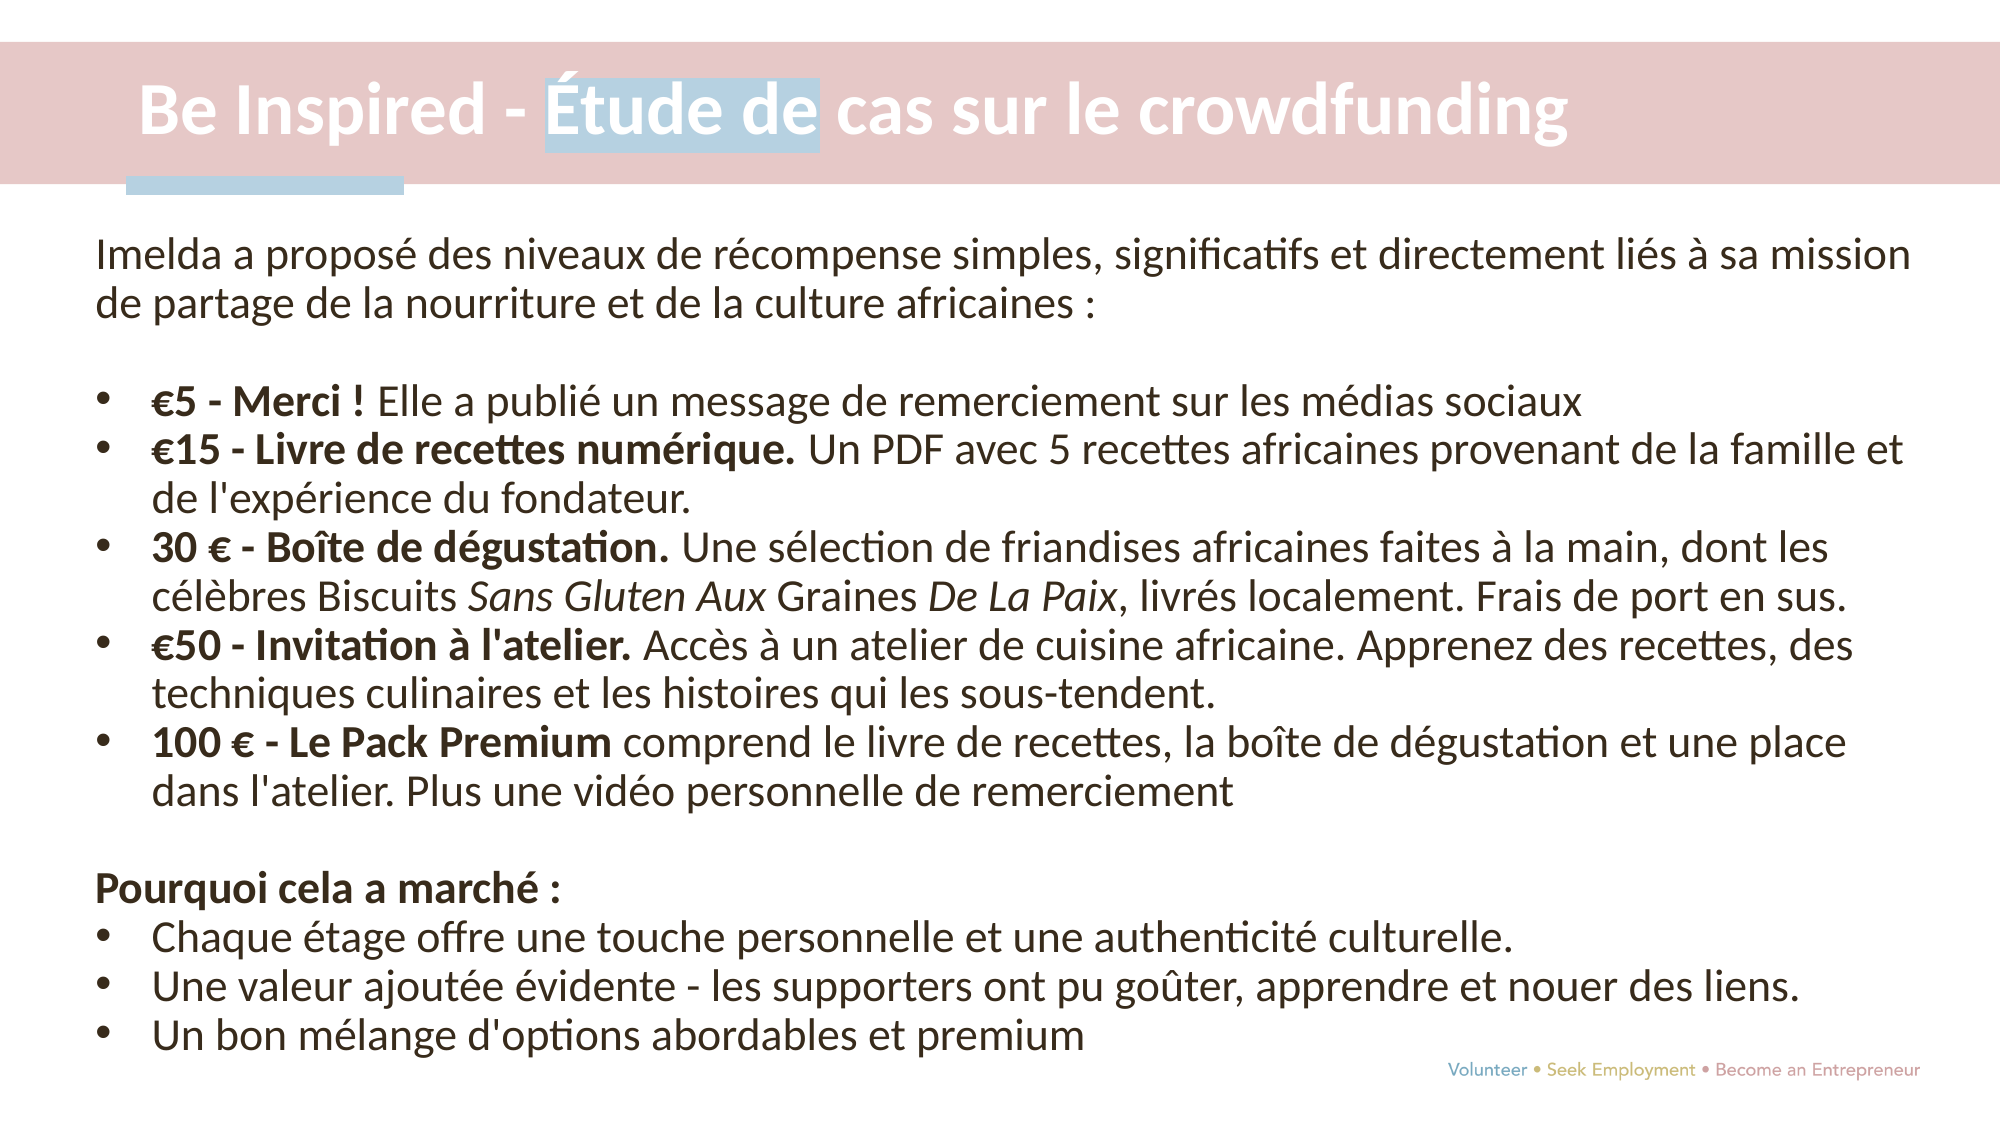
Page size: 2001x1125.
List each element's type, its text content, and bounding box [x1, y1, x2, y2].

text_box Imelda a proposé des niveaux de récompense simples, significatifs et directement liés à sa mission de partage de la nourriture et de la culture africaines : €5 - Merci ! Elle a publié un message de remerciement sur les médias sociaux €15 - Livre de recettes numérique. Un PDF avec 5 recettes africaines provenant de la famille et de l'expérience du fondateur. 30 € - Boîte de dégustation. Une sélection de friandises africaines faites à la main, dont les célèbres Biscuits Sans Gluten Aux Graines De La Paix, livrés localement. Frais de port en sus. €50 - Invitation à l'atelier. Accès à un atelier de cuisine africaine. Apprenez des recettes, des techniques culinaires et les histoires qui les sous-tendent. 100 € - Le Pack Premium comprend le livre de recettes, la boîte de dégustation et une place dans l'atelier. Plus une vidéo personnelle de remerciement Pourquoi cela a marché : Chaque étage offre une touche personnelle et une authenticité culturelle. Une valeur ajoutée évidente - les supporters ont pu goûter, apprendre et nouer des liens. Un bon mélange d'options abordables et premium [80, 222, 1949, 509]
list Be Inspired - Étude de cas sur le crowdfunding [123, 51, 1913, 170]
picture [1418, 1046, 1971, 1103]
list QUELQUES LECTURES POUR UN APPRENTISSAGE PLUS APPROFONDI [121, 509, 1920, 1020]
